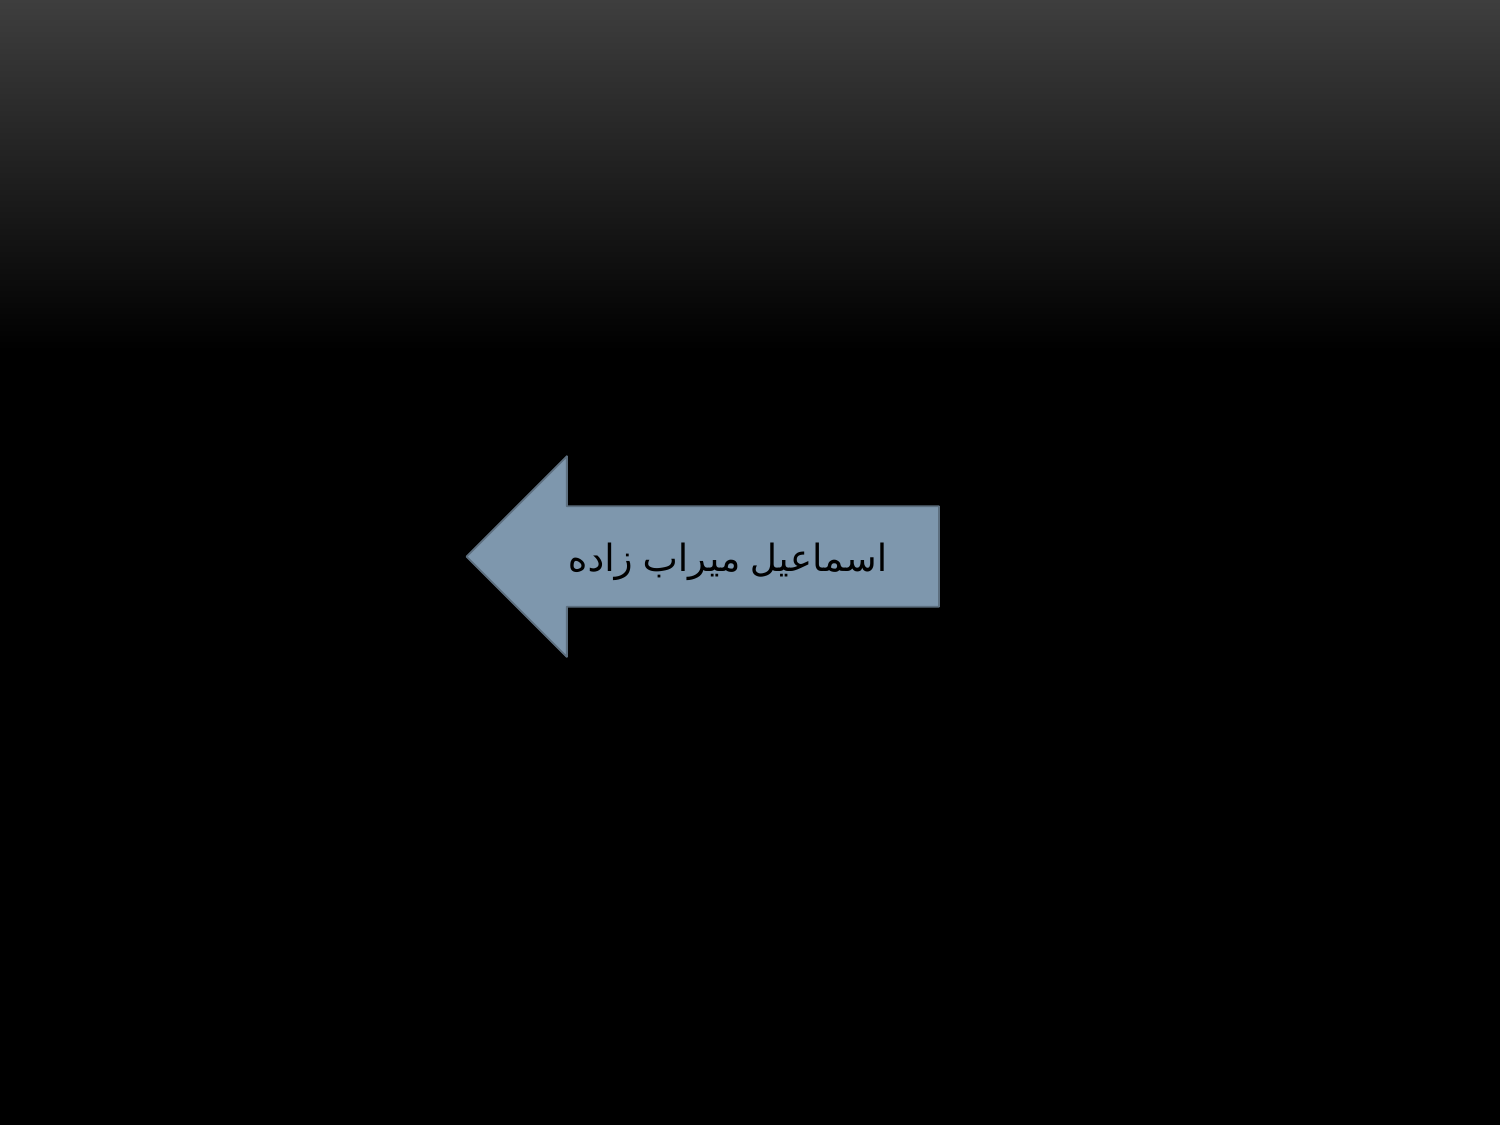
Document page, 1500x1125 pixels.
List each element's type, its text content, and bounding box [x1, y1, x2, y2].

text_box اسماعيل ميراب زاده [465, 455, 940, 658]
